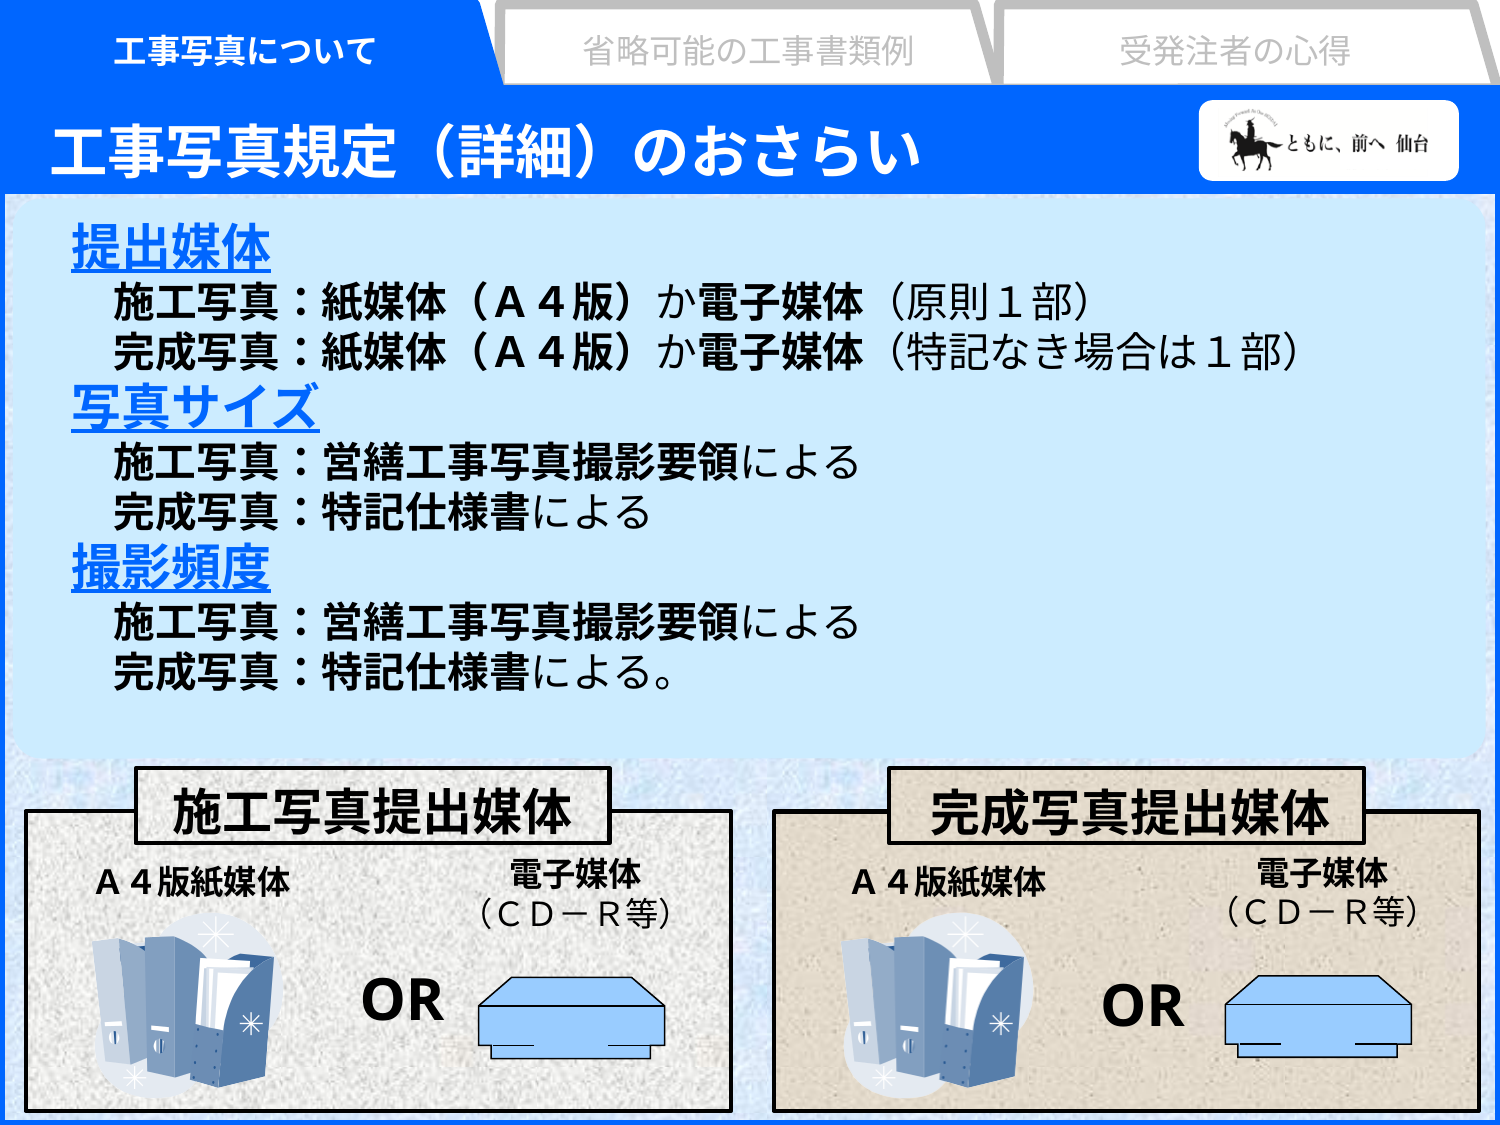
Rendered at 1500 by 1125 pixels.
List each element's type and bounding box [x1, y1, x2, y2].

picture [91, 912, 285, 1100]
picture [840, 912, 1034, 1100]
text_box [0, 3, 1500, 1125]
